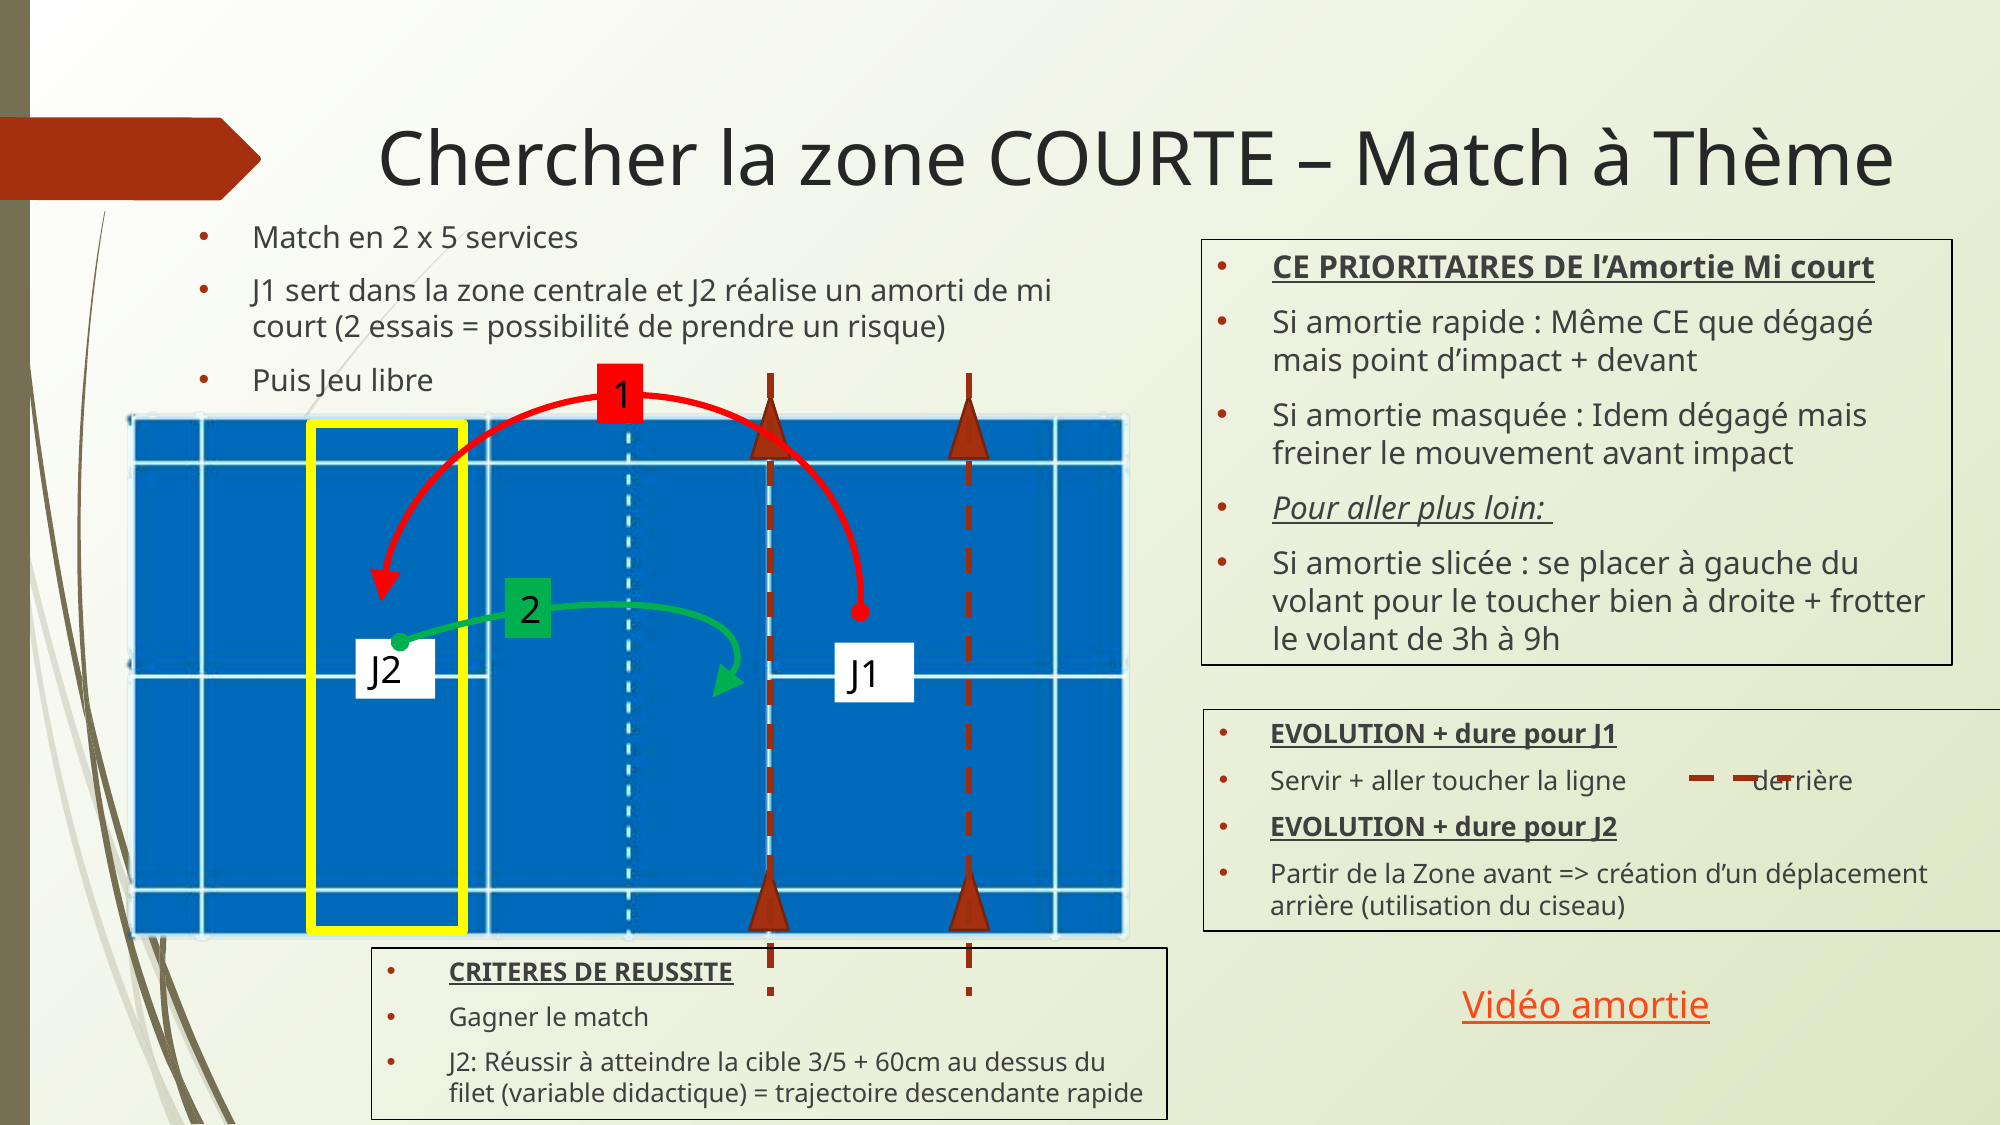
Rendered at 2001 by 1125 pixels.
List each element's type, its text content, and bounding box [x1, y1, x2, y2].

text_box CE PRIORITAIRES DE l’Amortie Mi court Si amortie rapide : Même CE que dégagé mais point d’impact + devant Si amortie masquée : Idem dégagé mais freiner le mouvement avant impact Pour aller plus loin: Si amortie slicée : se placer à gauche du volant pour le toucher bien à droite + frotter le volant de 3h à 9h [1201, 239, 1953, 666]
text_box EVOLUTION + dure pour J1 Servir + aller toucher la ligne derrière EVOLUTION + dure pour J2 Partir de la Zone avant => création d’un déplacement arrière (utilisation du ciseau) [1233, 709, 2000, 932]
list Match en 2 x 5 services J1 sert dans la zone centrale et J2 réalise un amorti de mi court (2 essais = possibilité de prendre un risque) Puis Jeu libre [183, 210, 1119, 333]
text_box Vidéo amortie [1447, 973, 1741, 1040]
title Chercher la zone COURTE – Match à Thème [241, 102, 2000, 313]
picture [30, 334, 1229, 1020]
text_box CRITERES DE REUSSITE Gagner le match J2: Réussir à atteindre la cible 3/5 + 60cm au dessus du filet (variable didactique) = trajectoire descendante rapide [371, 1028, 1167, 1120]
